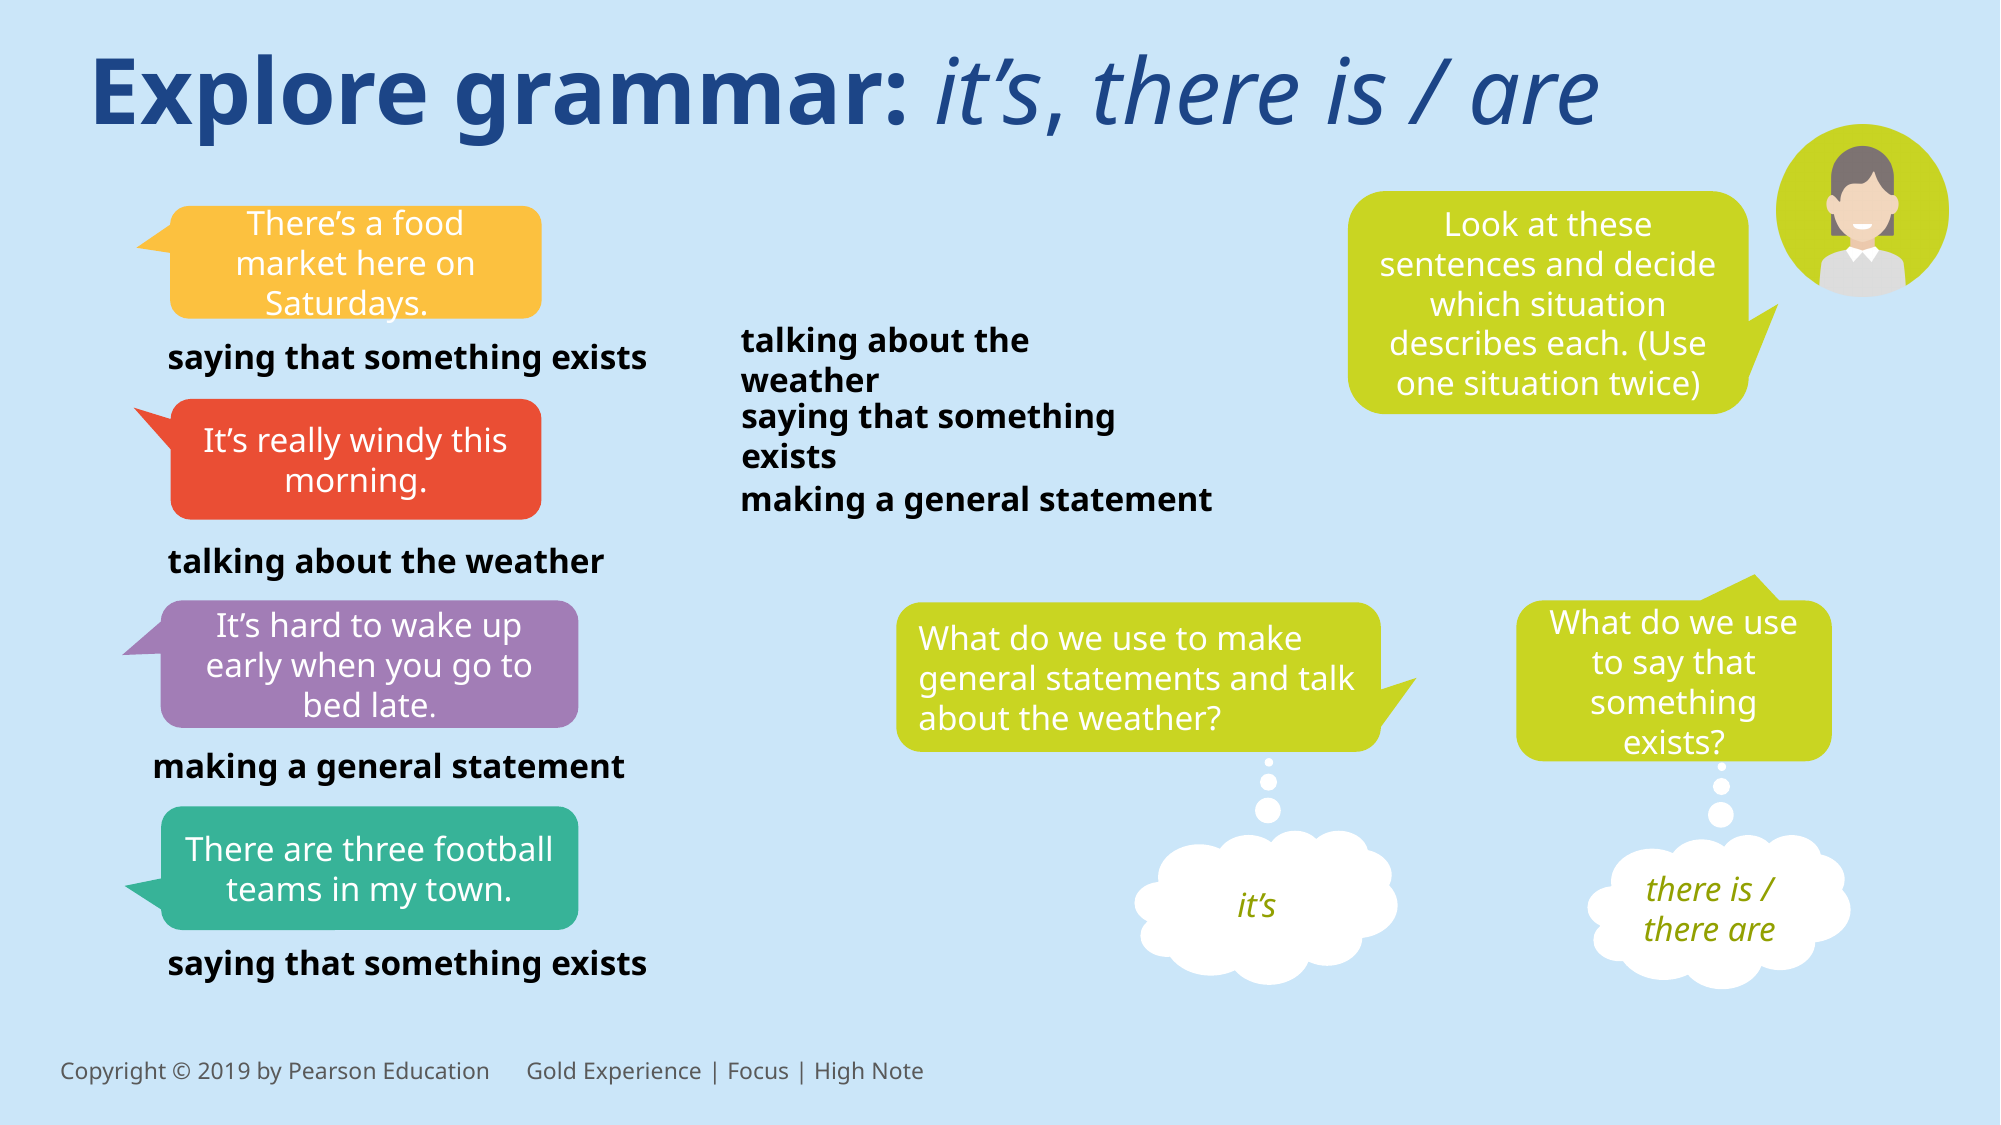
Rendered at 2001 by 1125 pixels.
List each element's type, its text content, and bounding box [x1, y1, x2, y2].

text_box it’s [1134, 830, 1398, 985]
text_box It’s hard to wake up early when you go to bed late. [120, 598, 581, 730]
text_box there is / there are [1587, 835, 1851, 990]
text_box There’s a food market here on Saturdays. [134, 203, 544, 321]
text_box It’s really windy this morning. [131, 396, 544, 522]
text_box saying that something exists [152, 934, 725, 990]
picture [1776, 124, 1949, 297]
text_box talking about the weather [152, 532, 670, 588]
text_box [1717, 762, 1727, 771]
text_box Look at these sentences and decide which situation describes each. (Use one situation twice) [1345, 189, 1781, 417]
text_box There are three football teams in my town. [122, 804, 581, 933]
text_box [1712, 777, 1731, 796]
text_box making a general statement [137, 738, 670, 793]
text_box talking about the weather [725, 311, 1184, 407]
footer Copyright © 2019 by Pearson Education Gold Experience | Focus | High Note [45, 1040, 1084, 1101]
text_box it’s [1264, 758, 1274, 767]
text_box making a general statement [725, 470, 1258, 526]
title Explore grammar: it’s, there is / are [73, 37, 1879, 253]
text_box What do we use to make general statements and talk about the weather? [894, 600, 1419, 754]
text_box it’s [1255, 797, 1281, 824]
text_box saying that something exists [726, 388, 1226, 483]
text_box there is / there are [1708, 802, 1734, 828]
text_box it’s [1259, 773, 1278, 791]
text_box saying that something exists [152, 328, 715, 384]
text_box What do we use to say that something exists? [1514, 572, 1834, 764]
